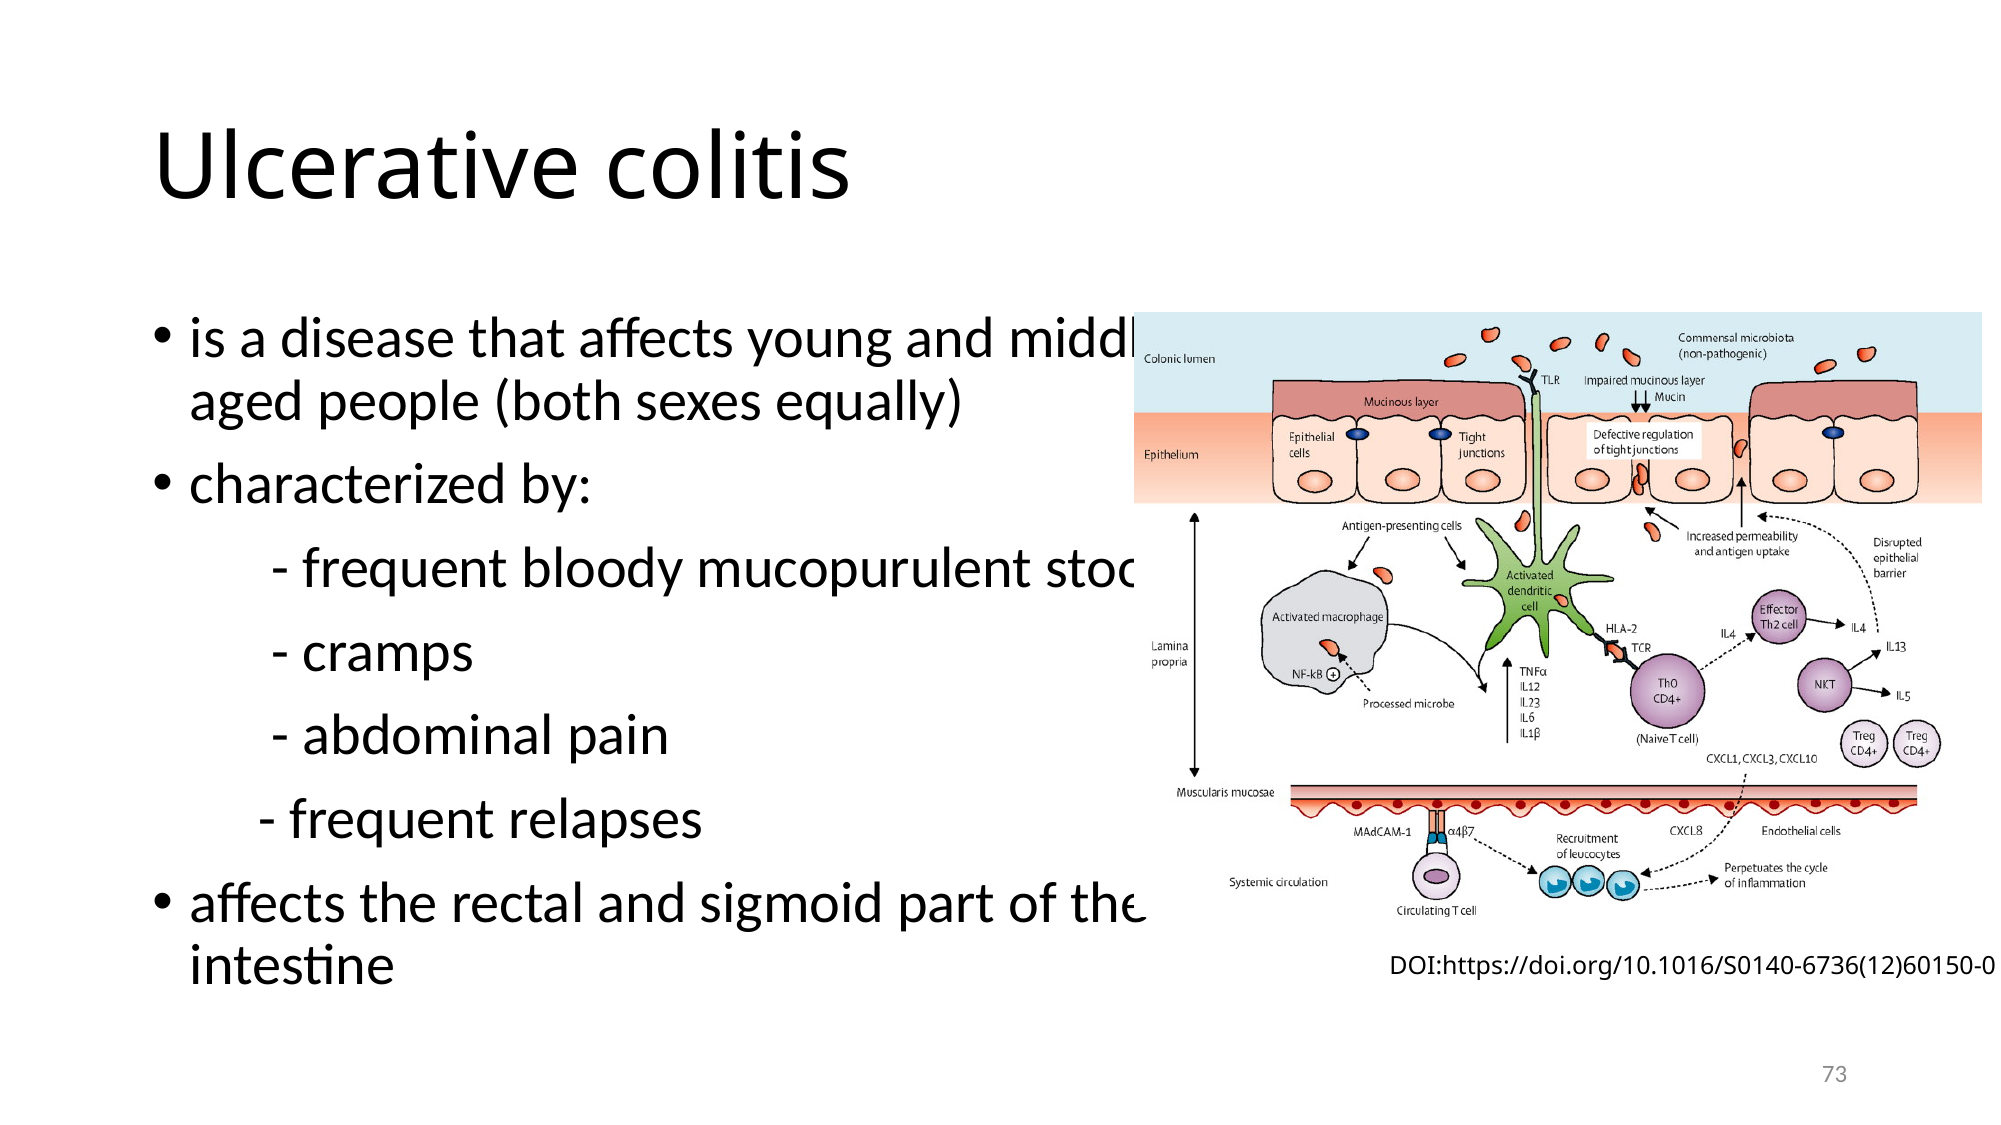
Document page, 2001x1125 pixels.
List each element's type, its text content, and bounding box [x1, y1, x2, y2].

slide_number 73 [1412, 1042, 1863, 1103]
picture [1134, 312, 1982, 917]
title Ulcerative colitis [137, 59, 1863, 278]
list is a disease that affects young and middle-aged people (both sexes equally) characterized by: - frequent bloody mucopurulent stools - cramps - abdominal pain - frequent relapses affects the rectal and sigmoid part of the intestine [137, 299, 1258, 1014]
text_box DOI:https://doi.org/10.1016/S0140-6736(12)60150-0 [1374, 942, 2000, 988]
